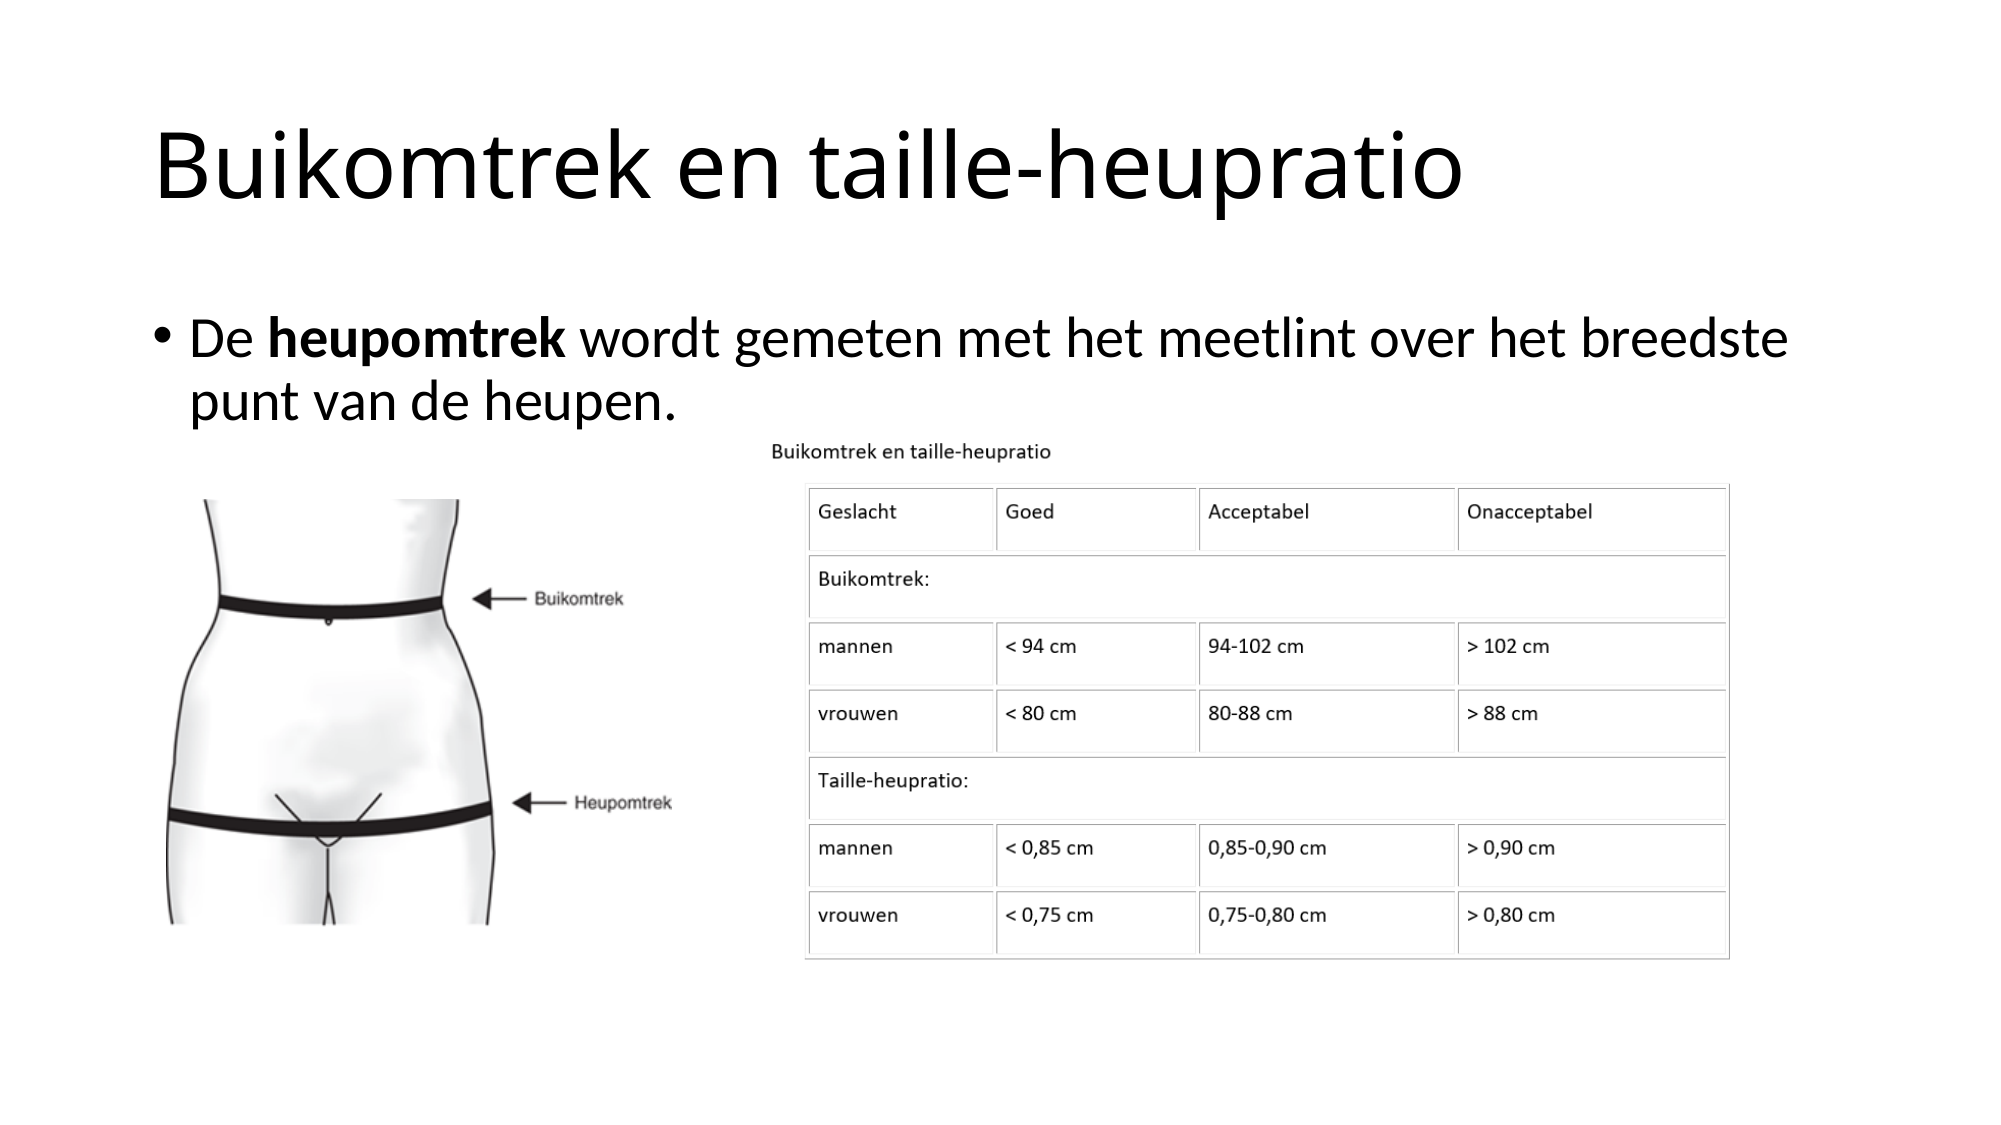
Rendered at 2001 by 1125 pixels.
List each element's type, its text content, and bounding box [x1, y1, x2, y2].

list De heupomtrek wordt gemeten met het meetlint over het breedste punt van de heupen. [137, 299, 1863, 1014]
picture [166, 499, 672, 927]
title Buikomtrek en taille-heupratio [137, 59, 1863, 278]
picture [762, 433, 1785, 989]
